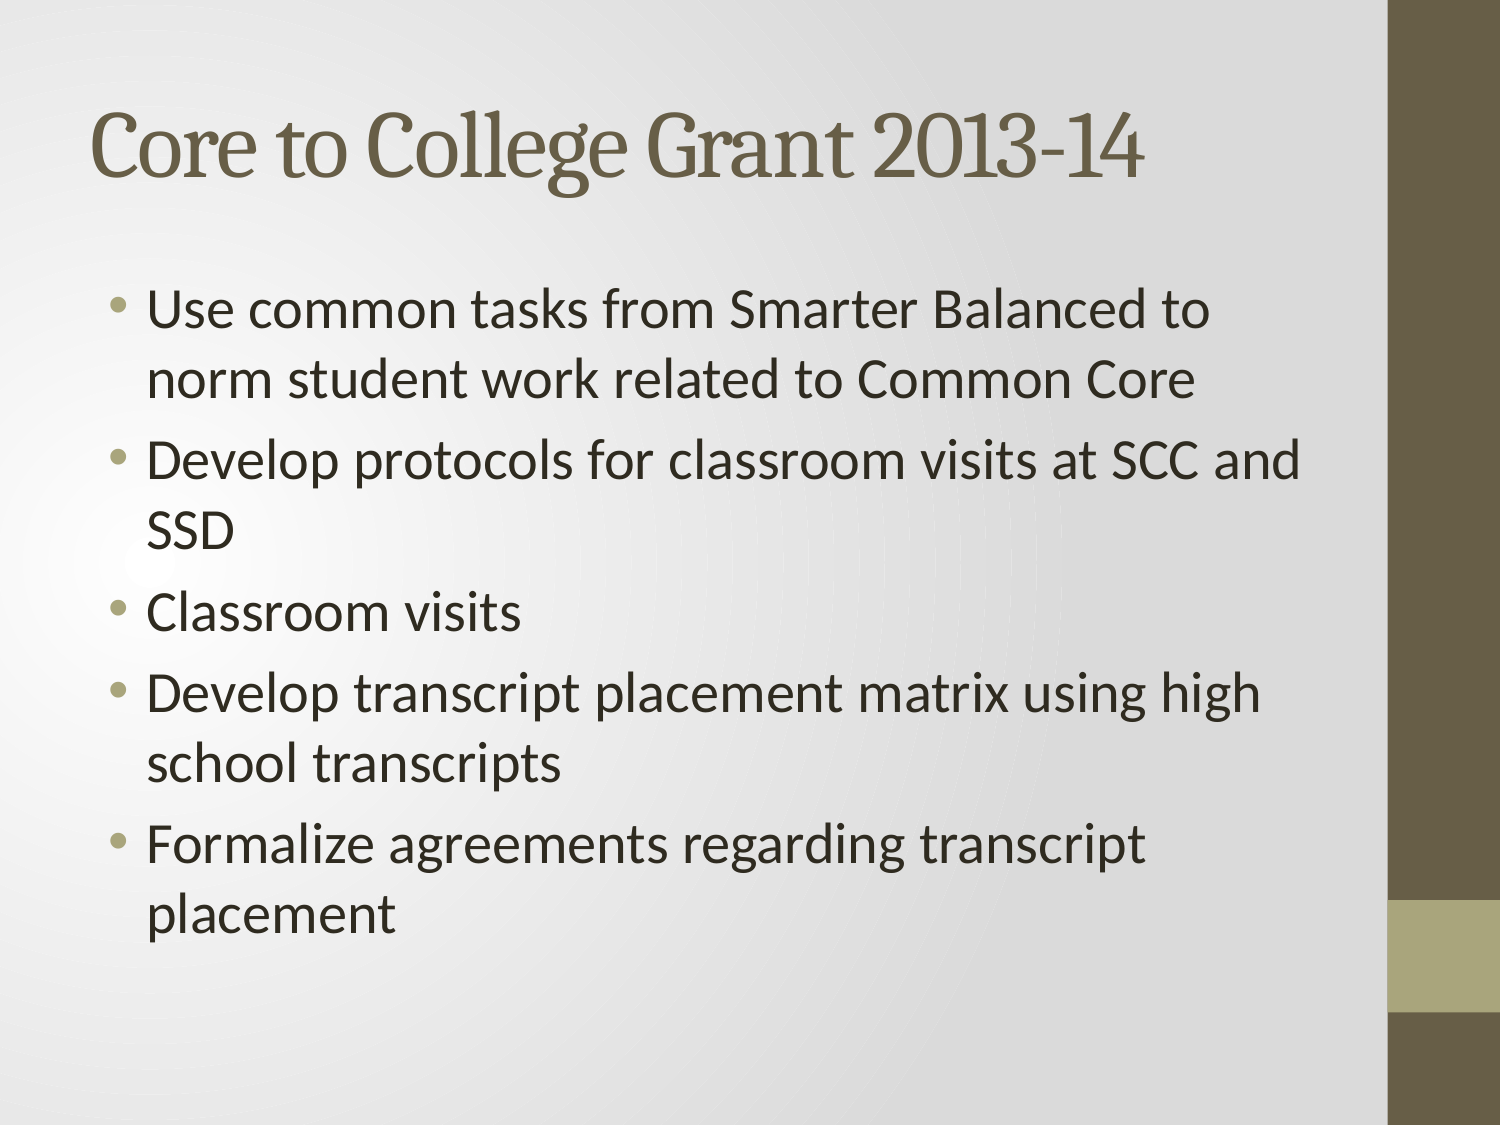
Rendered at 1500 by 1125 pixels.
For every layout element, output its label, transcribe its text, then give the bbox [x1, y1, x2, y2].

list Use common tasks from Smarter Balanced to norm student work related to Common Core Develop protocols for classroom visits at SCC and SSD Classroom visits Develop transcript placement matrix using high school transcripts Formalize agreements regarding transcript placement [75, 262, 1325, 1050]
title Core to College Grant 2013-14 [75, 45, 1325, 233]
